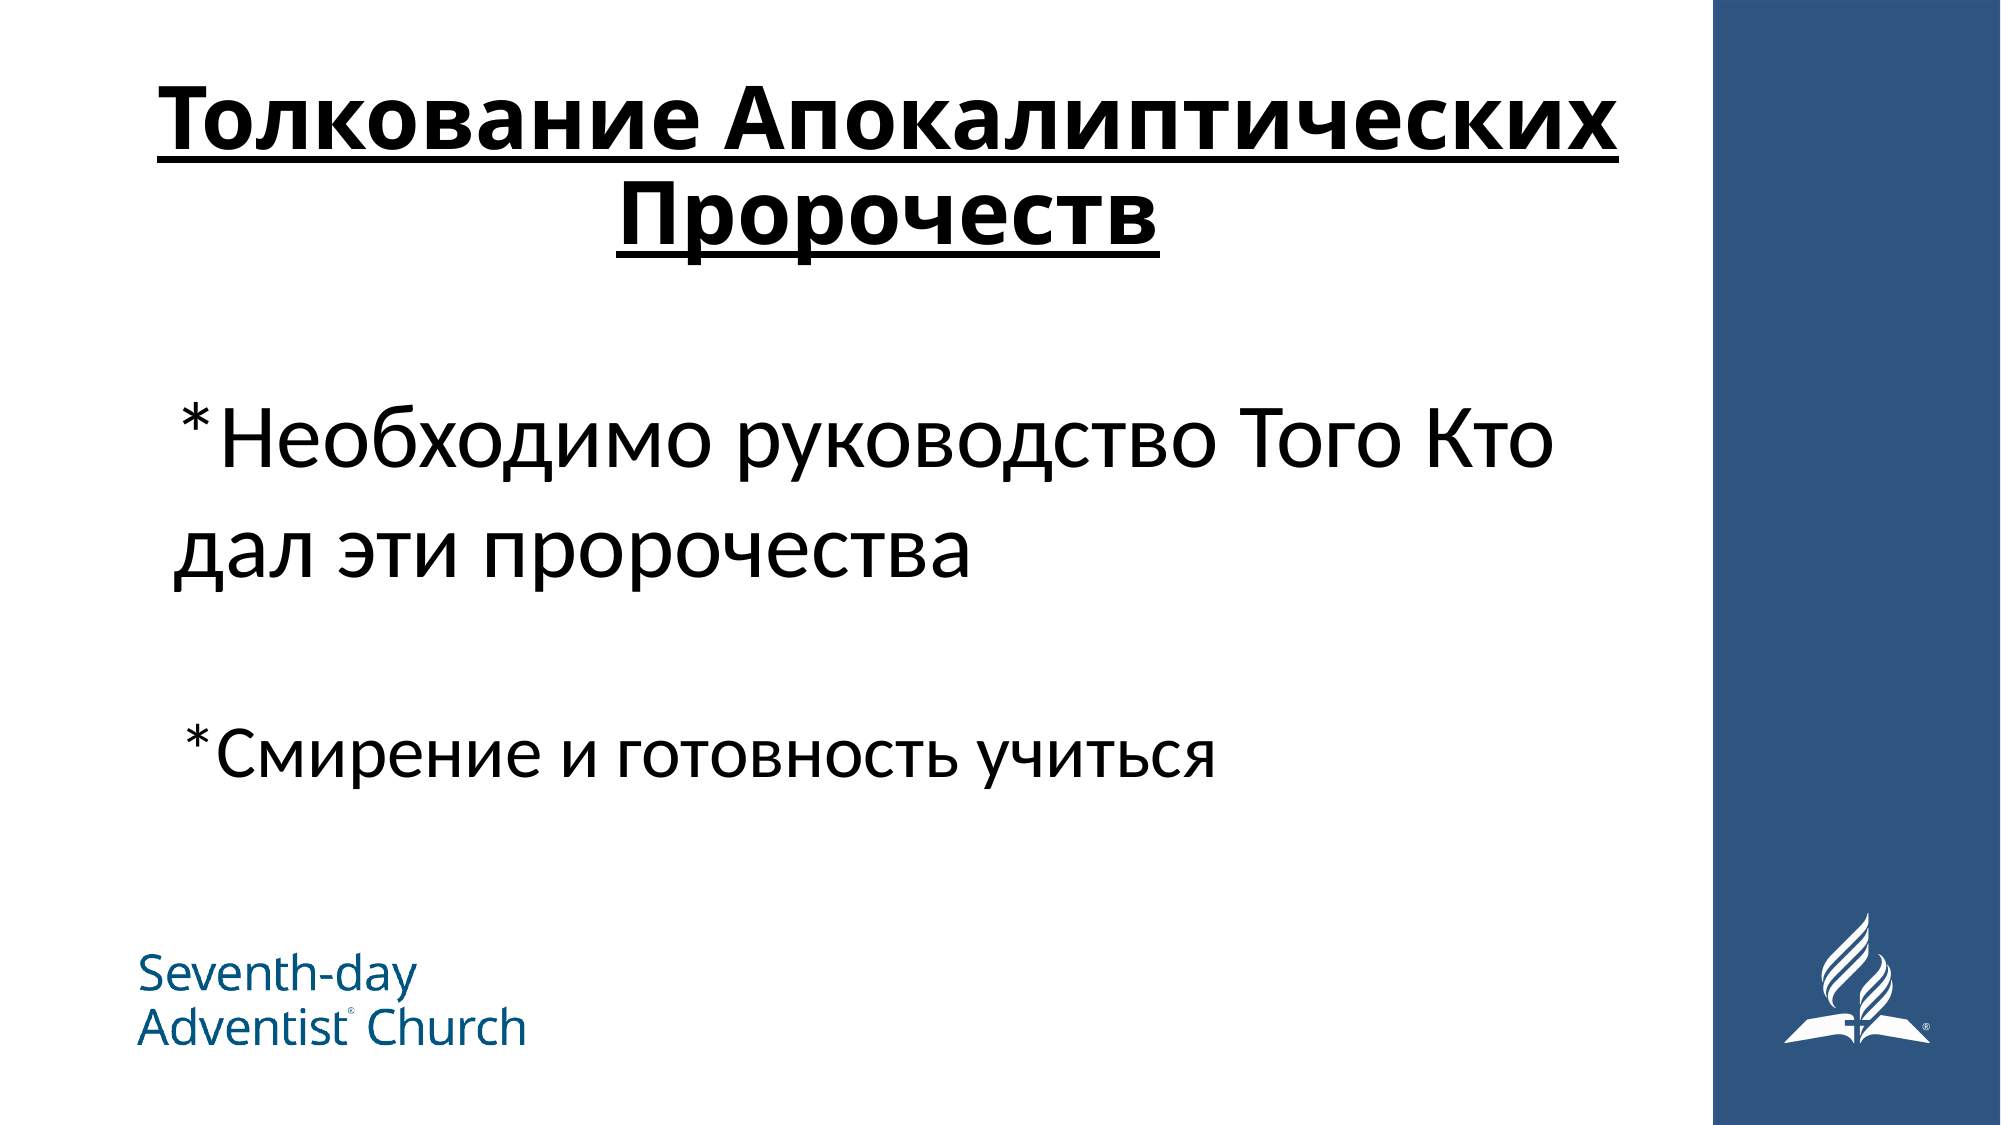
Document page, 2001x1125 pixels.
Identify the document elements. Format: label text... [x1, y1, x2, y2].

text_box *Смирение и готовность учиться [164, 695, 1234, 801]
picture [120, 911, 537, 1073]
title Толкование Апокалиптических Пророчеств [137, 59, 1639, 278]
picture [1771, 892, 1943, 1064]
text_box *Необходимо руководство Того Кто дал эти пророчества [159, 368, 1694, 603]
